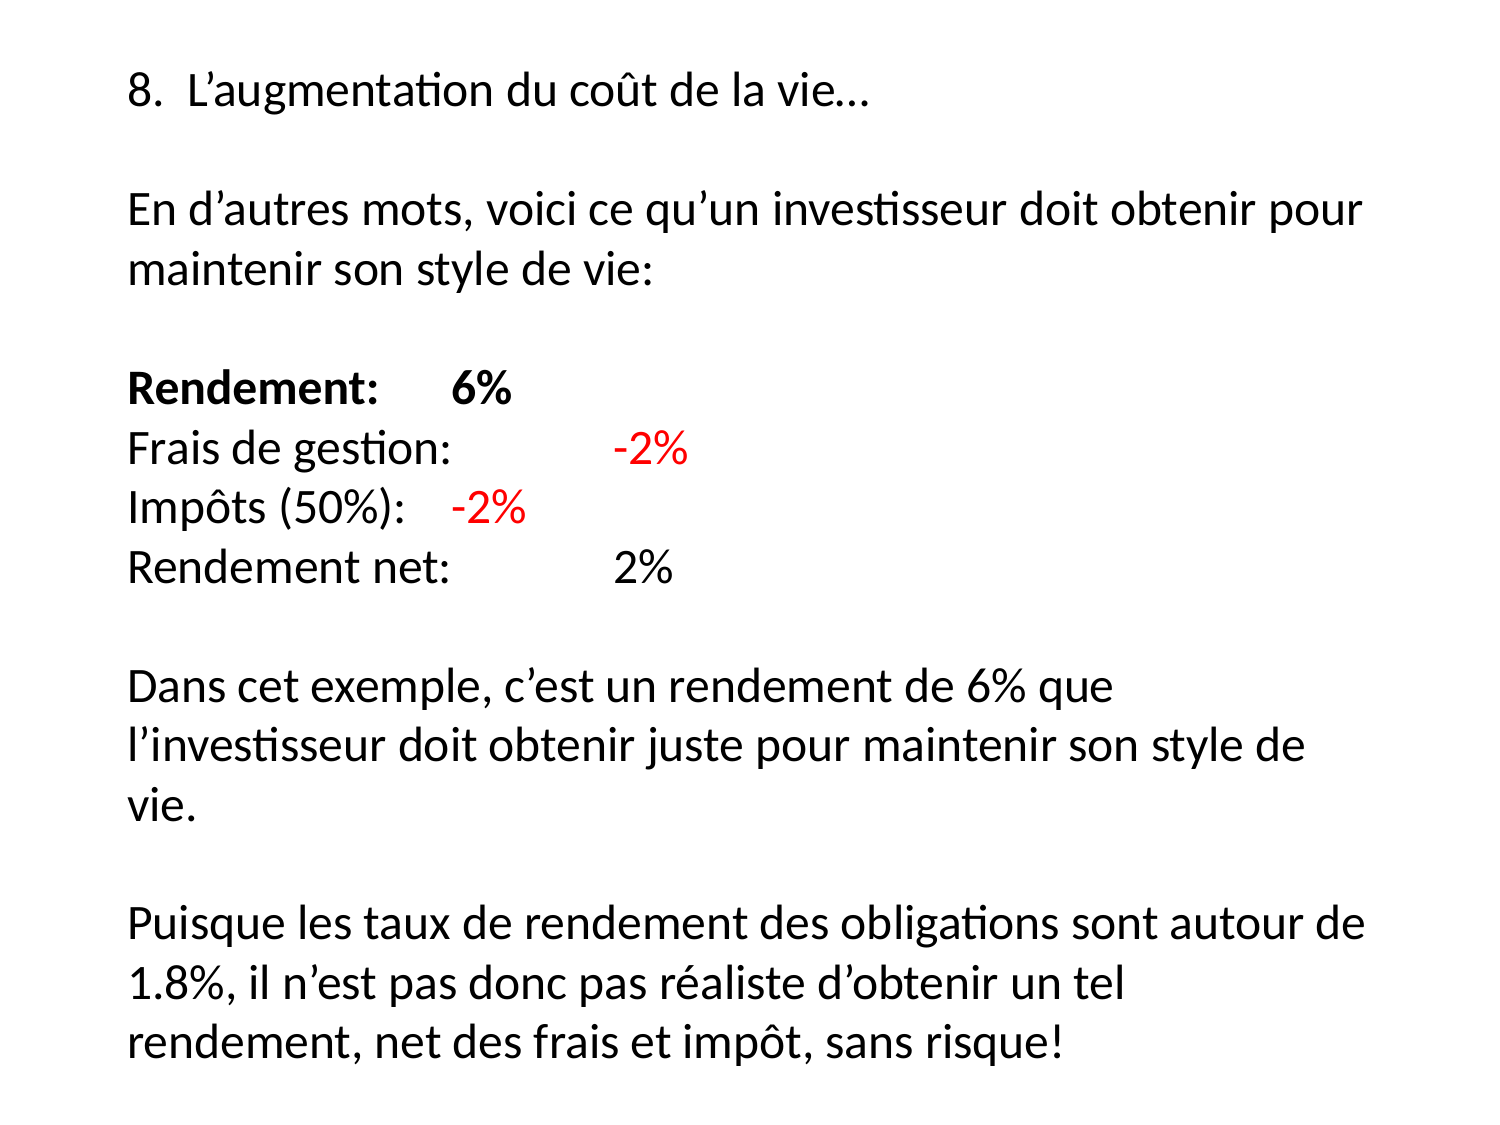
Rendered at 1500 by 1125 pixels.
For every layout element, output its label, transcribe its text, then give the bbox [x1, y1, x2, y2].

text_box 8. L’augmentation du coût de la vie… En d’autres mots, voici ce qu’un investisseur doit obtenir pour maintenir son style de vie: Rendement: 6% Frais de gestion: -2% Impôts (50%): -2% Rendement net: 2% Dans cet exemple, c’est un rendement de 6% que l’investisseur doit obtenir juste pour maintenir son style de vie. Puisque les taux de rendement des obligations sont autour de 1.8%, il n’est pas donc pas réaliste d’obtenir un tel rendement, net des frais et impôt, sans risque! [112, 49, 1388, 1088]
